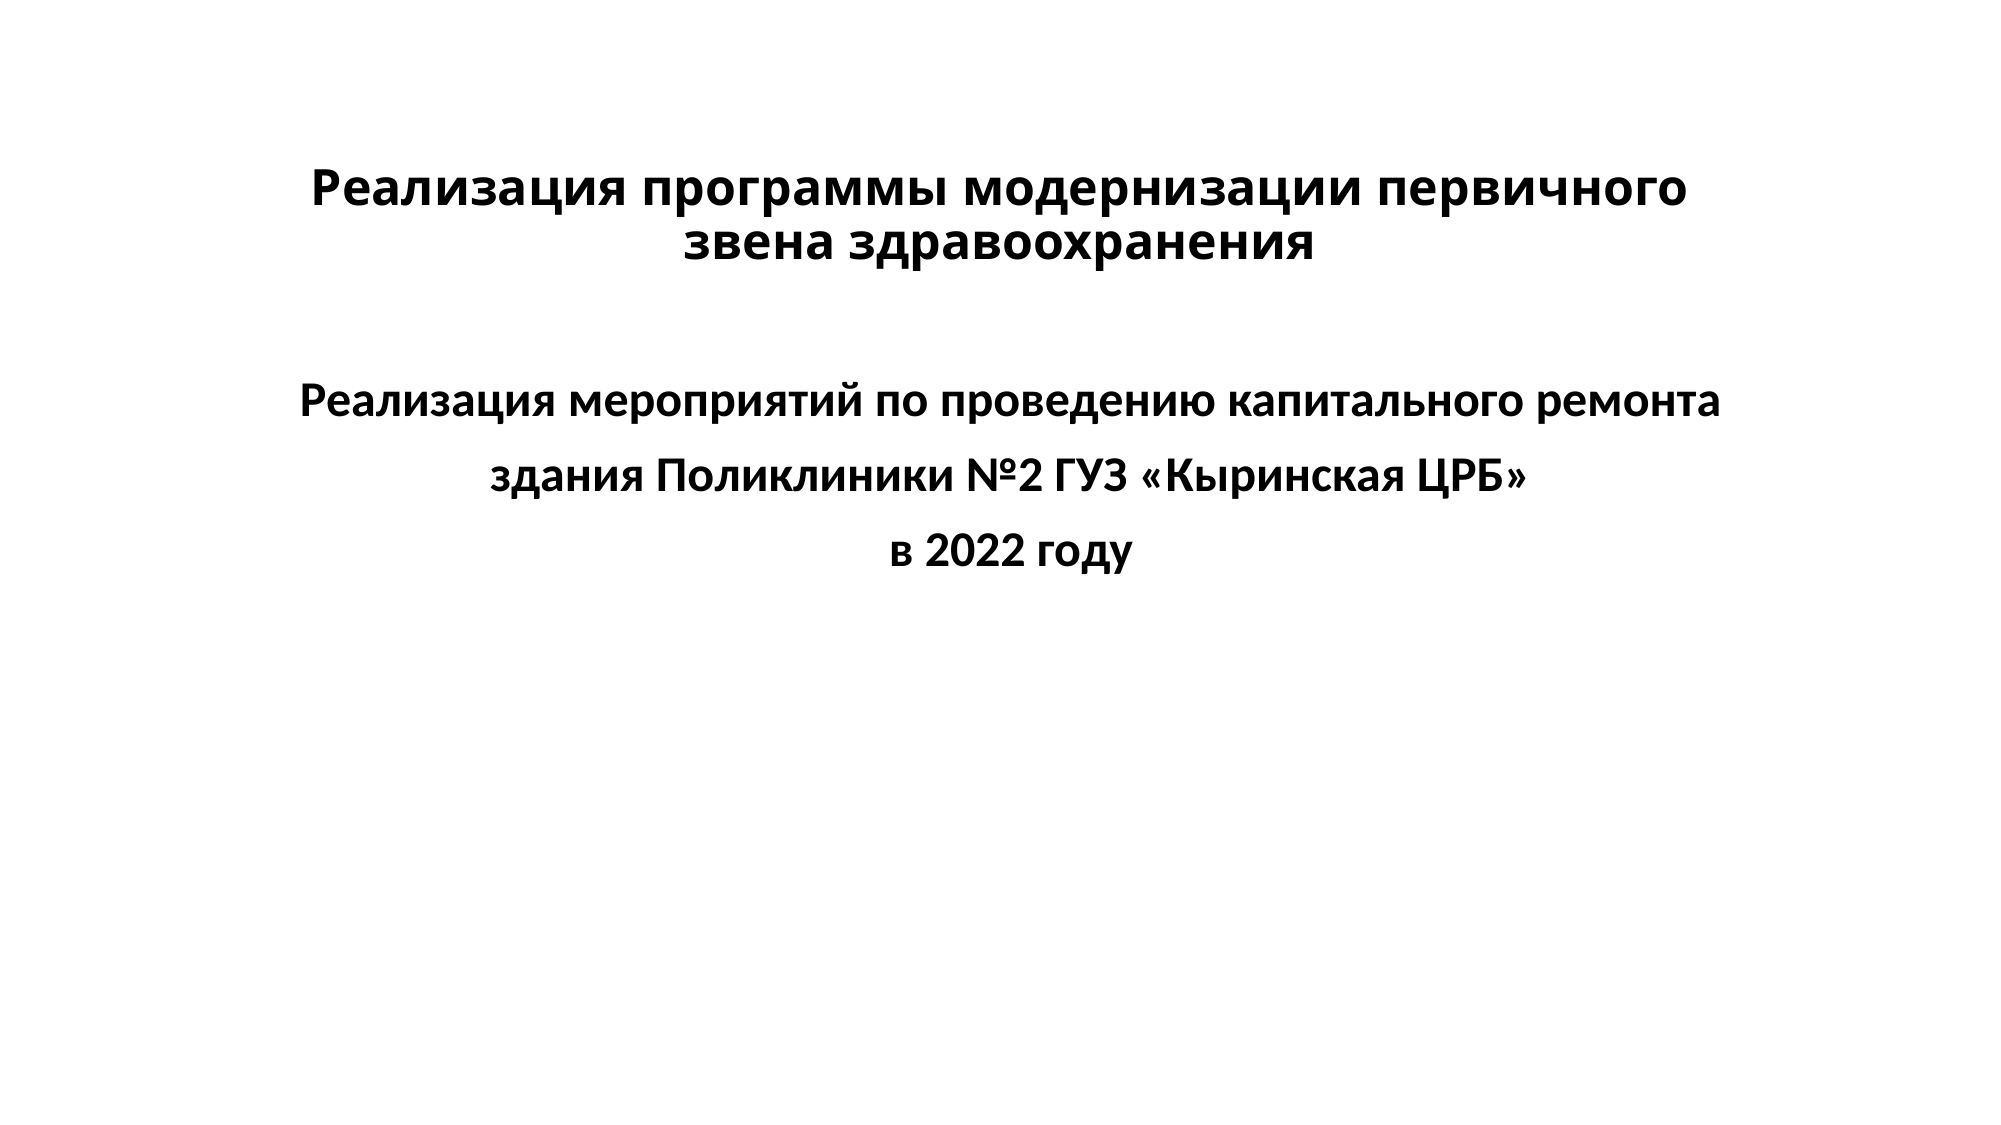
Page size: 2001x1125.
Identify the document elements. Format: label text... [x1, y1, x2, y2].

subtitle Реализация мероприятий по проведению капитального ремонта здания Поликлиники №2 ГУЗ «Кыринская ЦРБ» в 2022 году [260, 365, 1761, 638]
title Реализация программы модернизации первичного звена здравоохранения [249, 135, 1750, 279]
